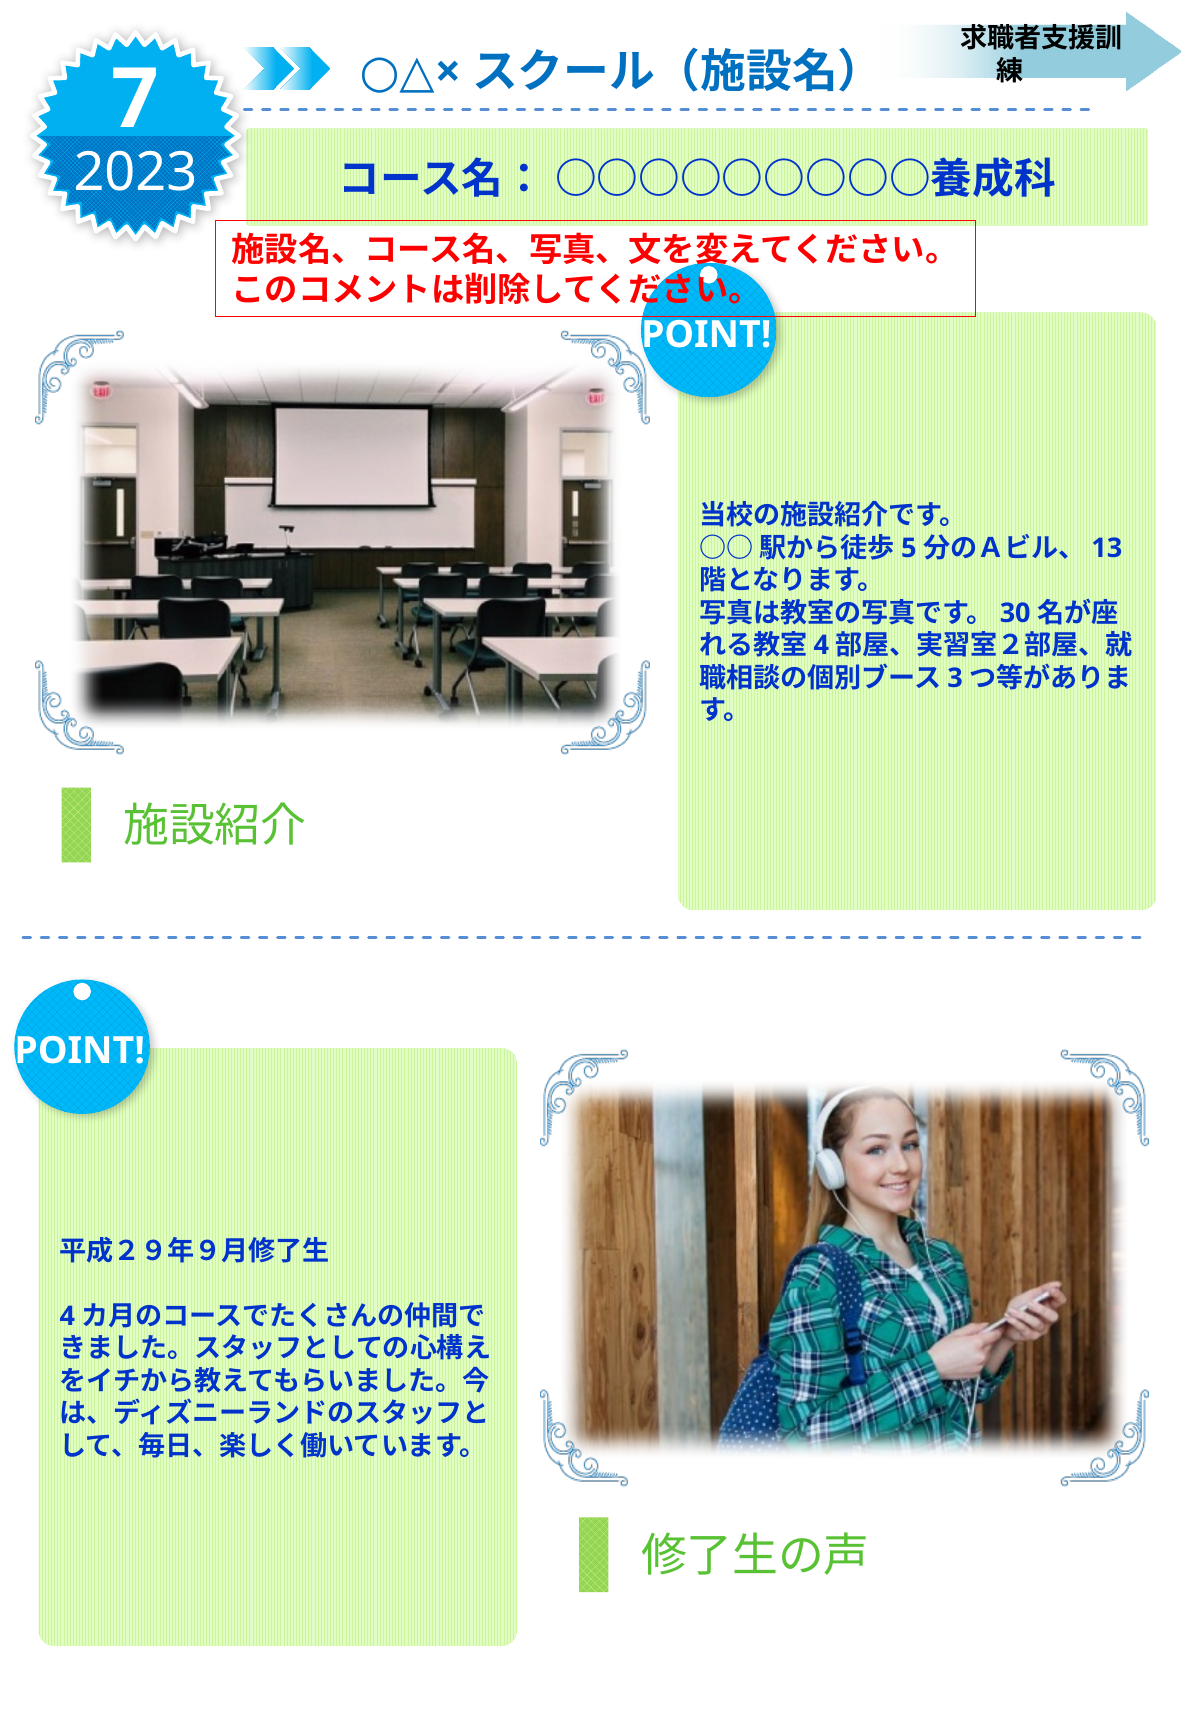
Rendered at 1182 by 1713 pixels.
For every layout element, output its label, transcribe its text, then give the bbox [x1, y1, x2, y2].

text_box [8, 979, 152, 1115]
picture [540, 1049, 1149, 1487]
text_box 施設紹介 [106, 787, 324, 860]
text_box コース名： ○○○○○○○○○養成科 [244, 126, 1151, 228]
text_box [577, 1515, 610, 1594]
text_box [32, 32, 240, 240]
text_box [635, 262, 778, 398]
text_box 当校の施設紹介です。 ○○駅から徒歩5分のＡビル、13階となります。 写真は教室の写真です。30名が座れる教室4部屋、実習室２部屋、就職相談の個別ブース3つ等があります。 [675, 310, 1159, 913]
text_box [60, 785, 93, 865]
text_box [243, 34, 1093, 110]
text_box 平成２９年９月修了生 4カ月のコースでたくさんの仲間できました。スタッフとしての心構えをイチから教えてもらいました。今は、ディズニーランドのスタッフとして、毎日、楽しく働いています。 [36, 1045, 520, 1649]
text_box 修了生の声 [624, 1517, 887, 1589]
picture [34, 329, 650, 755]
text_box 施設名、コース名、写真、文を変えてください。 このコメントは削除してください。 [215, 220, 976, 317]
text_box 求職者支援訓練 [873, 9, 1182, 92]
